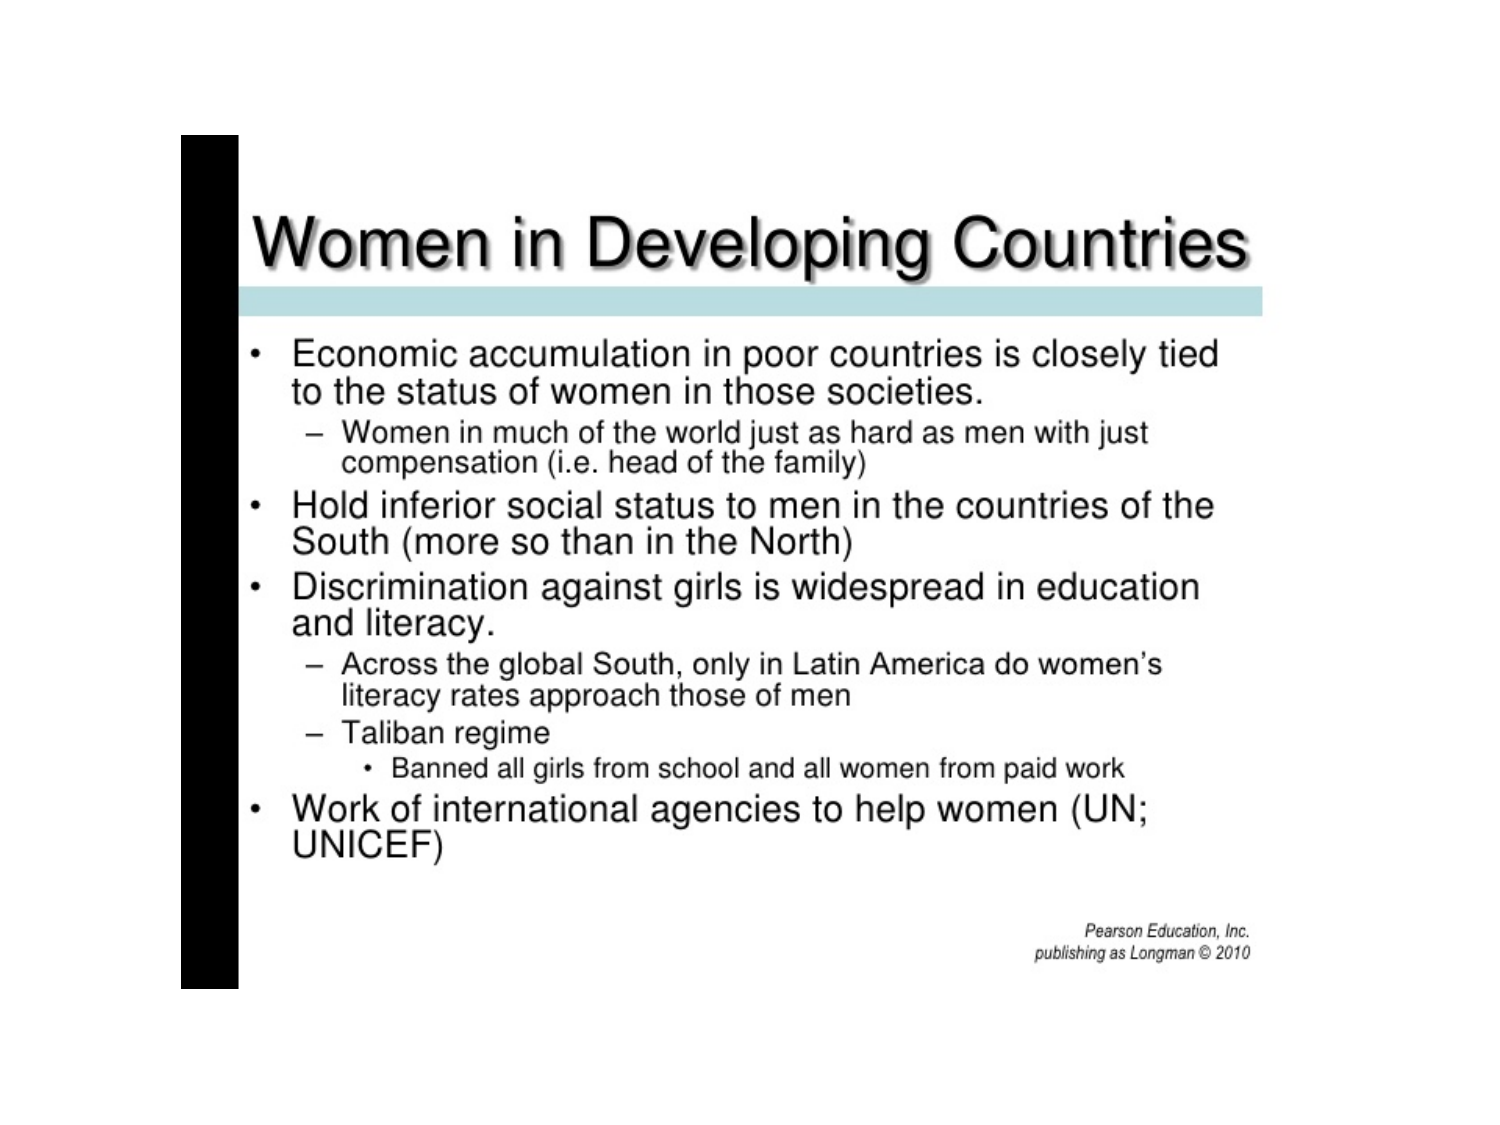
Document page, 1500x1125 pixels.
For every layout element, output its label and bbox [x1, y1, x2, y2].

picture [180, 135, 1319, 990]
